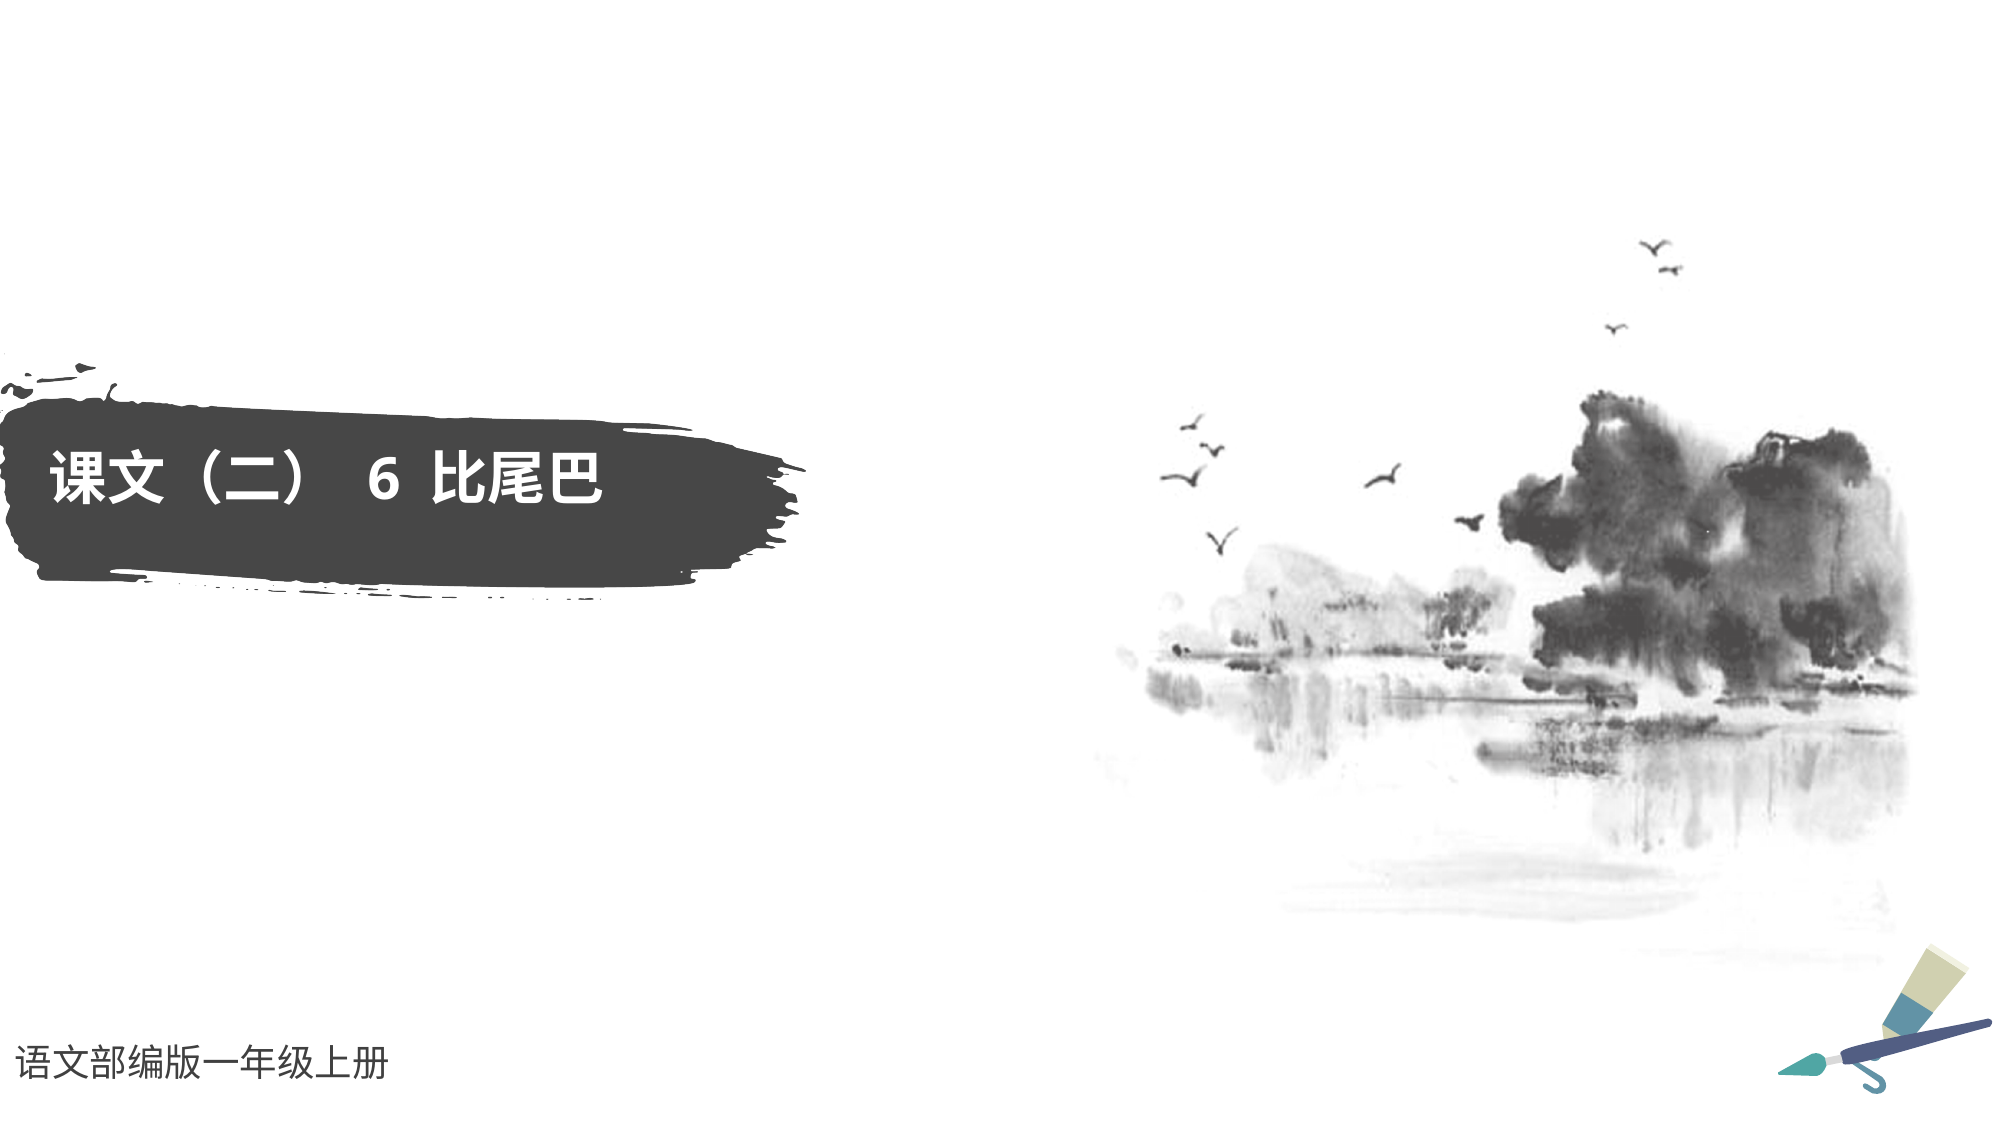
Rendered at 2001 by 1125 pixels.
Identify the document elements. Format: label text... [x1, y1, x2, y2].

picture [0, 353, 806, 600]
text_box 语文部编版一年级上册 [0, 1031, 600, 1092]
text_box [1811, 945, 1974, 1125]
picture [1093, 235, 1920, 974]
